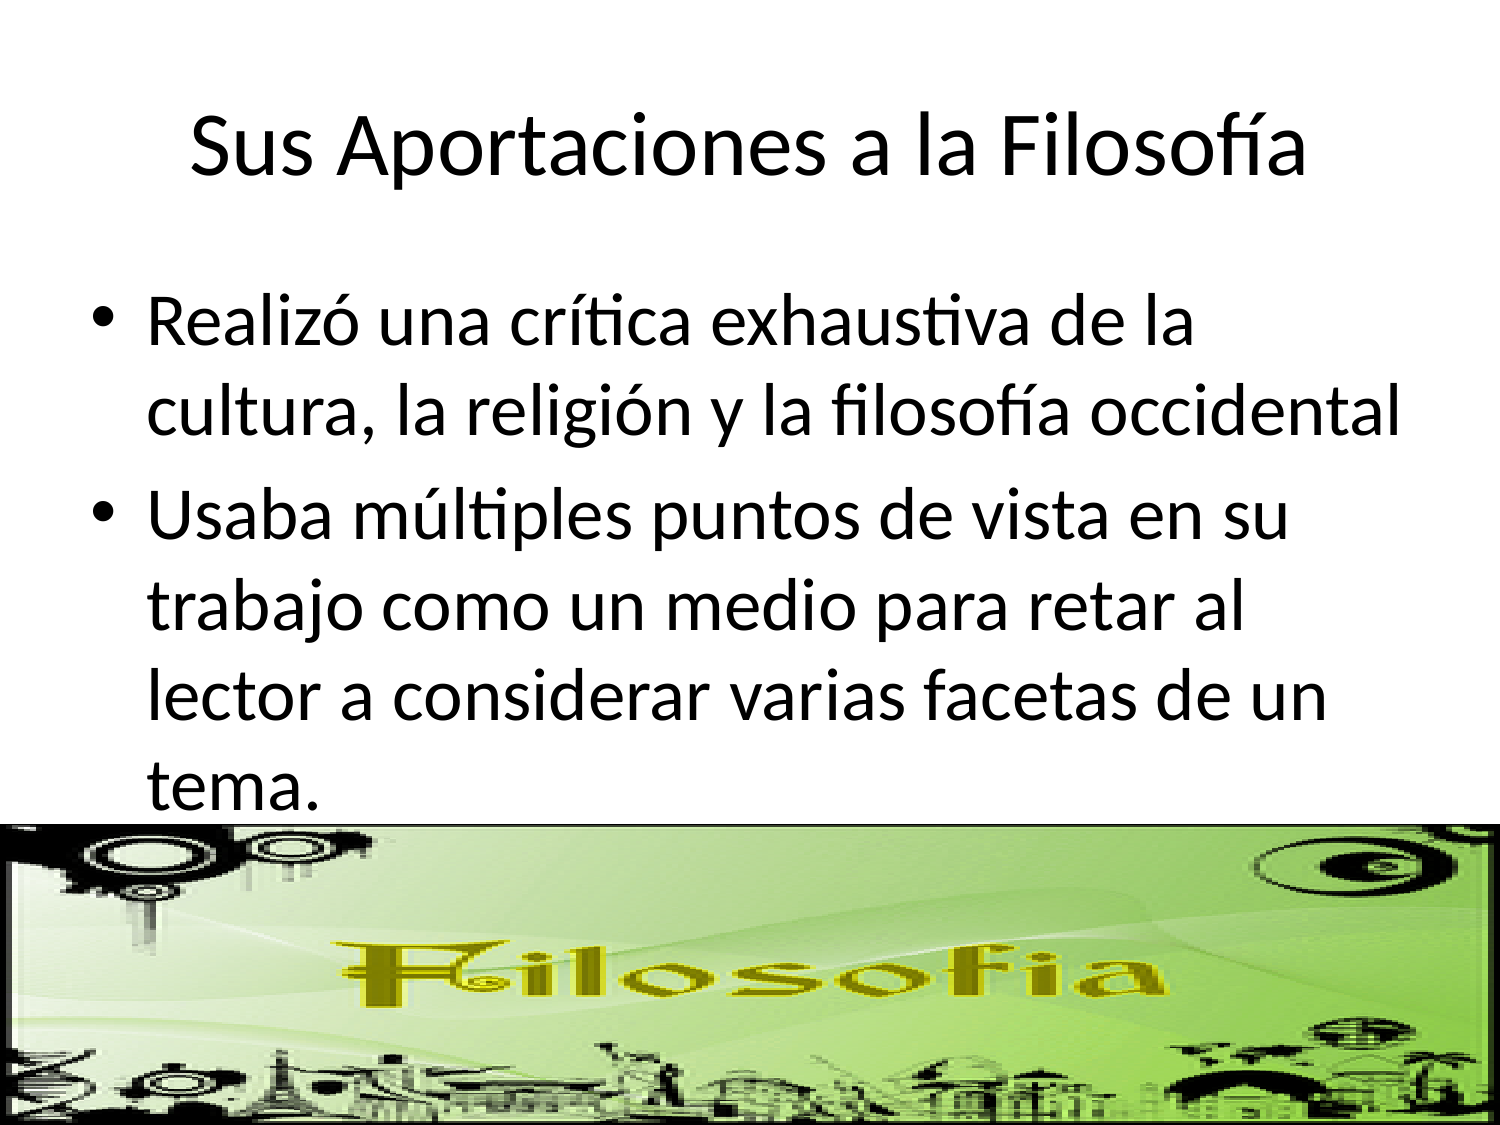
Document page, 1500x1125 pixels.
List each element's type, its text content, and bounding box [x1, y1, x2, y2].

title Sus Aportaciones a la Filosofía [75, 45, 1425, 233]
list Realizó una crítica exhaustiva de la cultura, la religión y la filosofía occidental Usaba múltiples puntos de vista en su trabajo como un medio para retar al lector a considerar varias facetas de un tema. [75, 262, 1425, 823]
picture [0, 824, 1500, 1125]
